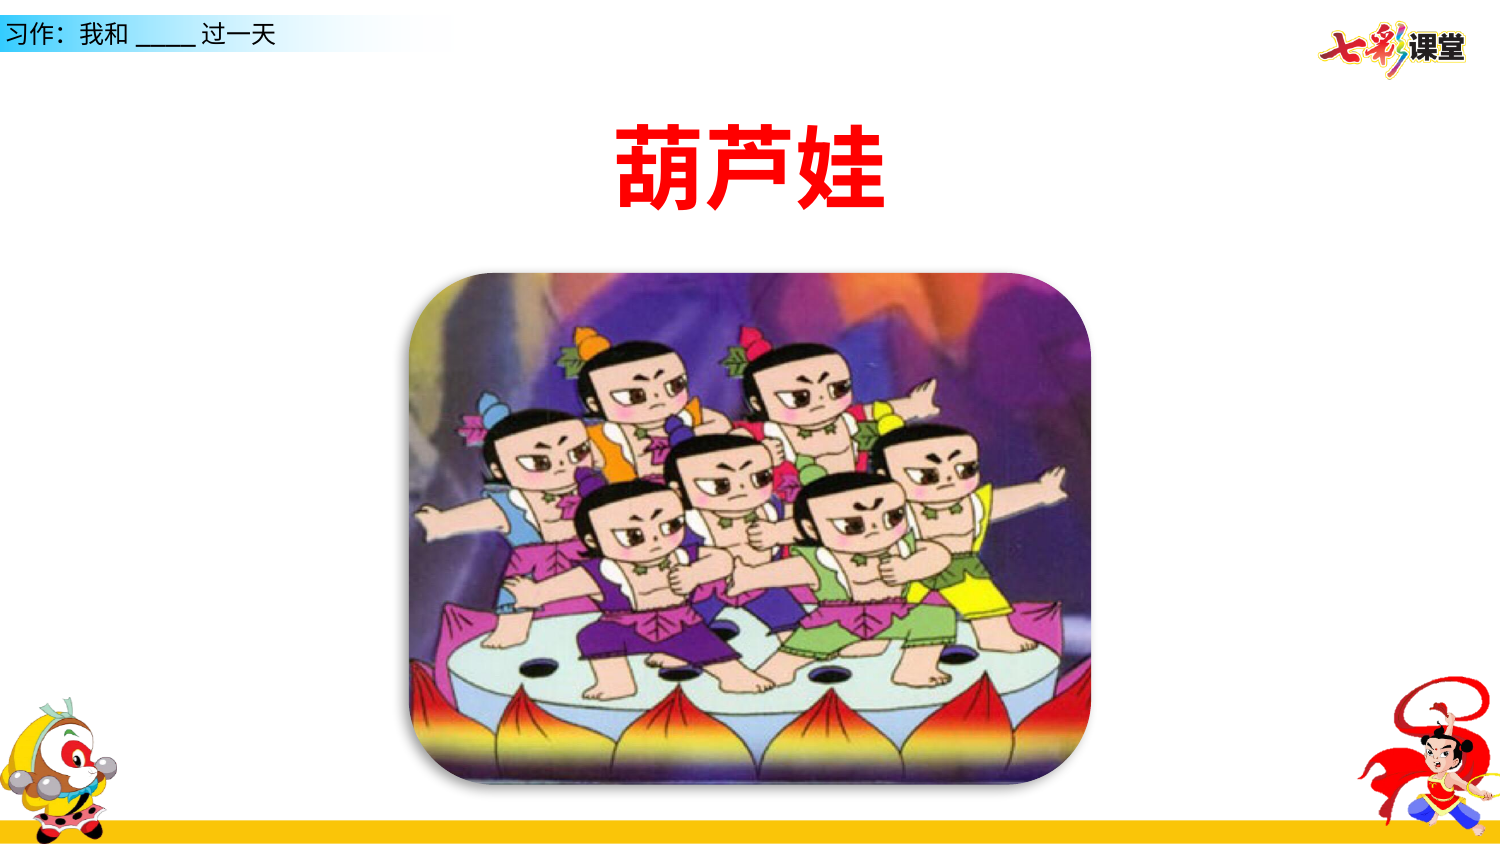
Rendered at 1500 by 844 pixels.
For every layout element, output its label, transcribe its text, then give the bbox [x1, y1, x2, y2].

picture [1350, 668, 1500, 844]
picture [408, 272, 1092, 785]
picture [0, 697, 117, 844]
picture [1316, 20, 1468, 80]
text_box 葫芦娃 [582, 102, 918, 228]
